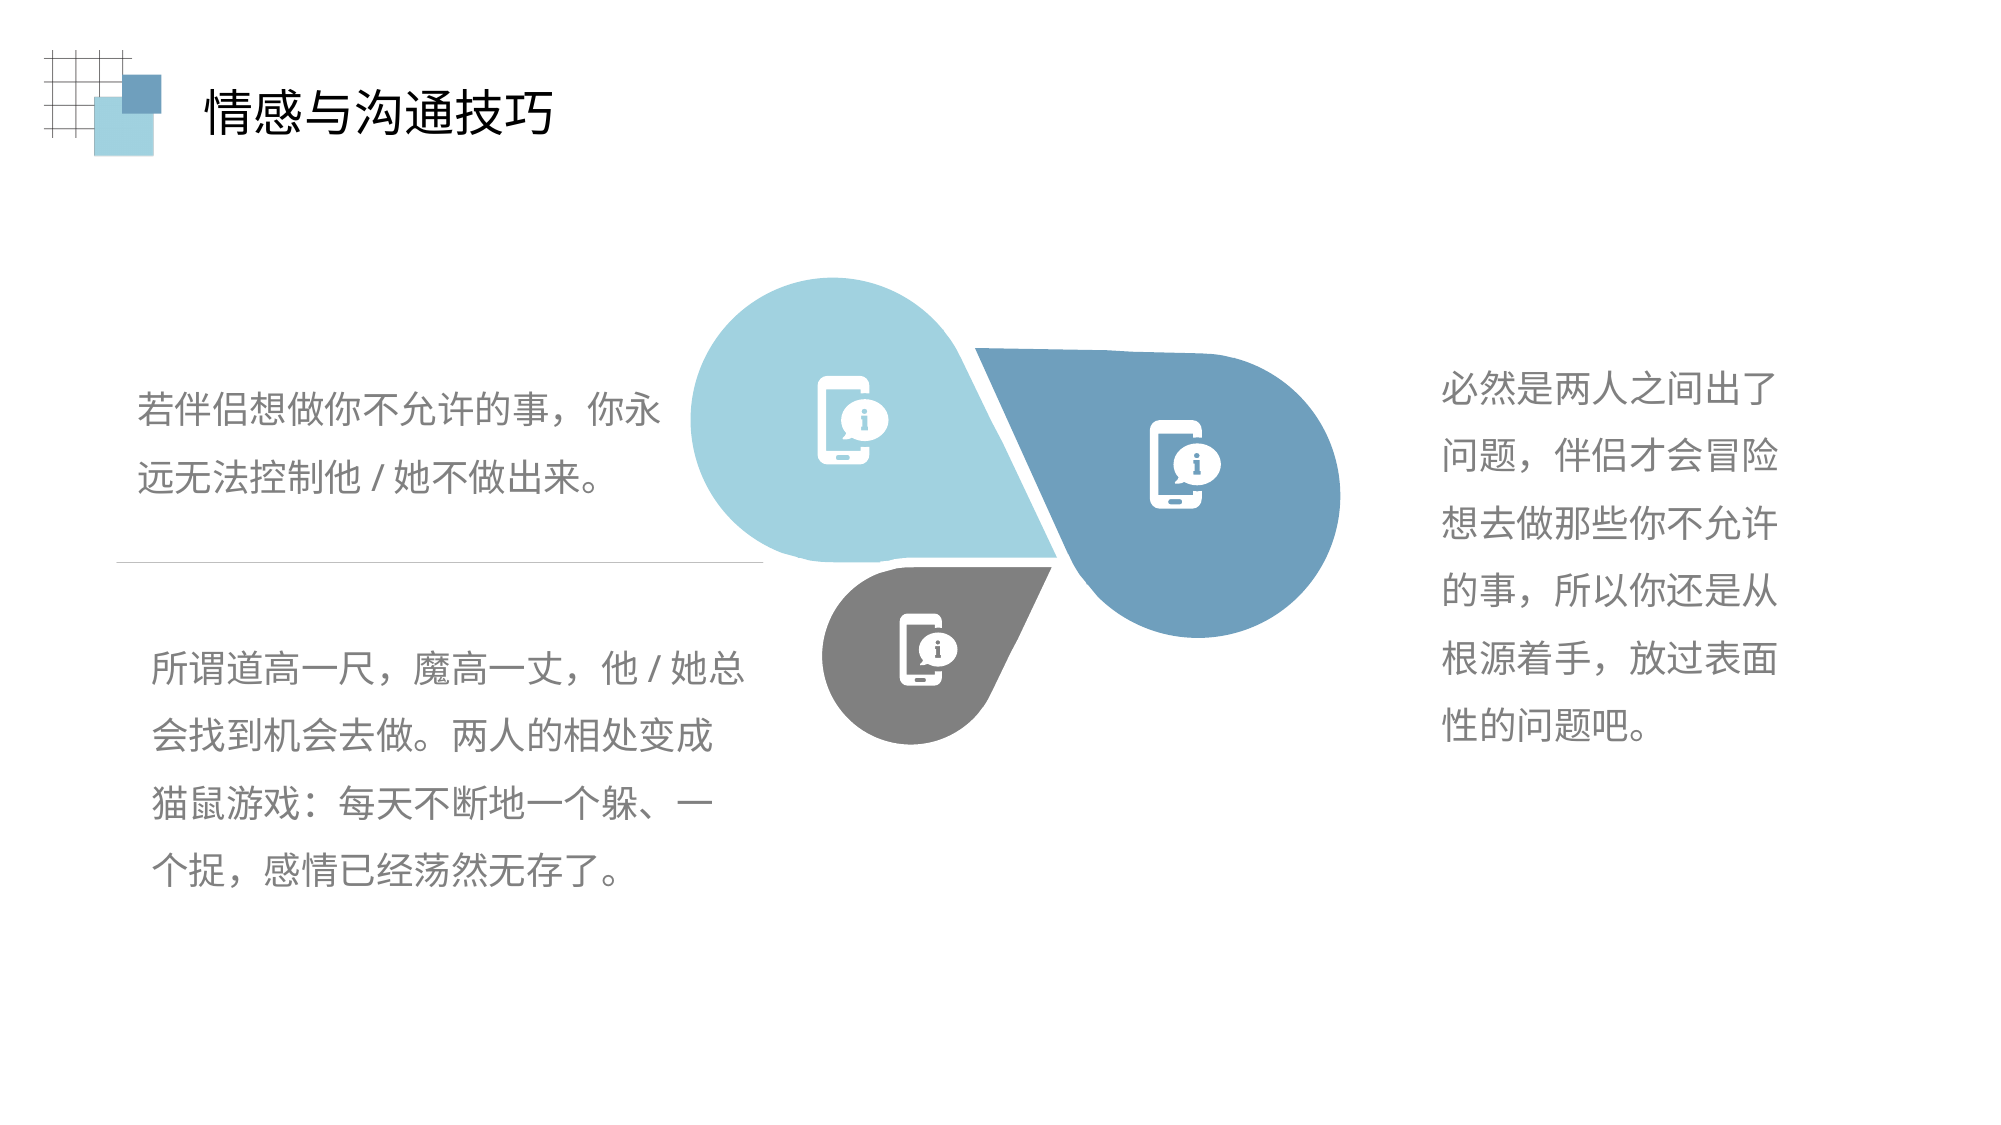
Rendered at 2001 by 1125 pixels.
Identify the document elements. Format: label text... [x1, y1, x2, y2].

text_box [1149, 420, 1202, 509]
text_box [1173, 443, 1221, 486]
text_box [43, 50, 157, 190]
text_box [973, 346, 1342, 639]
text_box 所谓道高一尺，魔高一丈，他/她总会找到机会去做。两人的相处变成猫鼠游戏：每天不断地一个躲、一个捉，感情已经荡然无存了。 [136, 614, 763, 900]
text_box [704, 276, 1060, 564]
text_box [157, 73, 162, 115]
text_box 若伴侣想做你不允许的事，你永远无法控制他/她不做出来。 [122, 356, 712, 507]
text_box 情感与沟通技巧 [189, 74, 575, 150]
text_box [918, 632, 958, 667]
text_box [899, 613, 942, 686]
text_box [841, 399, 889, 442]
text_box 必然是两人之间出了问题，伴侣才会冒险想去做那些你不允许的事，所以你还是从根源着手，放过表面性的问题吧。 [1427, 334, 1815, 755]
text_box [817, 375, 870, 465]
text_box [816, 561, 1061, 751]
